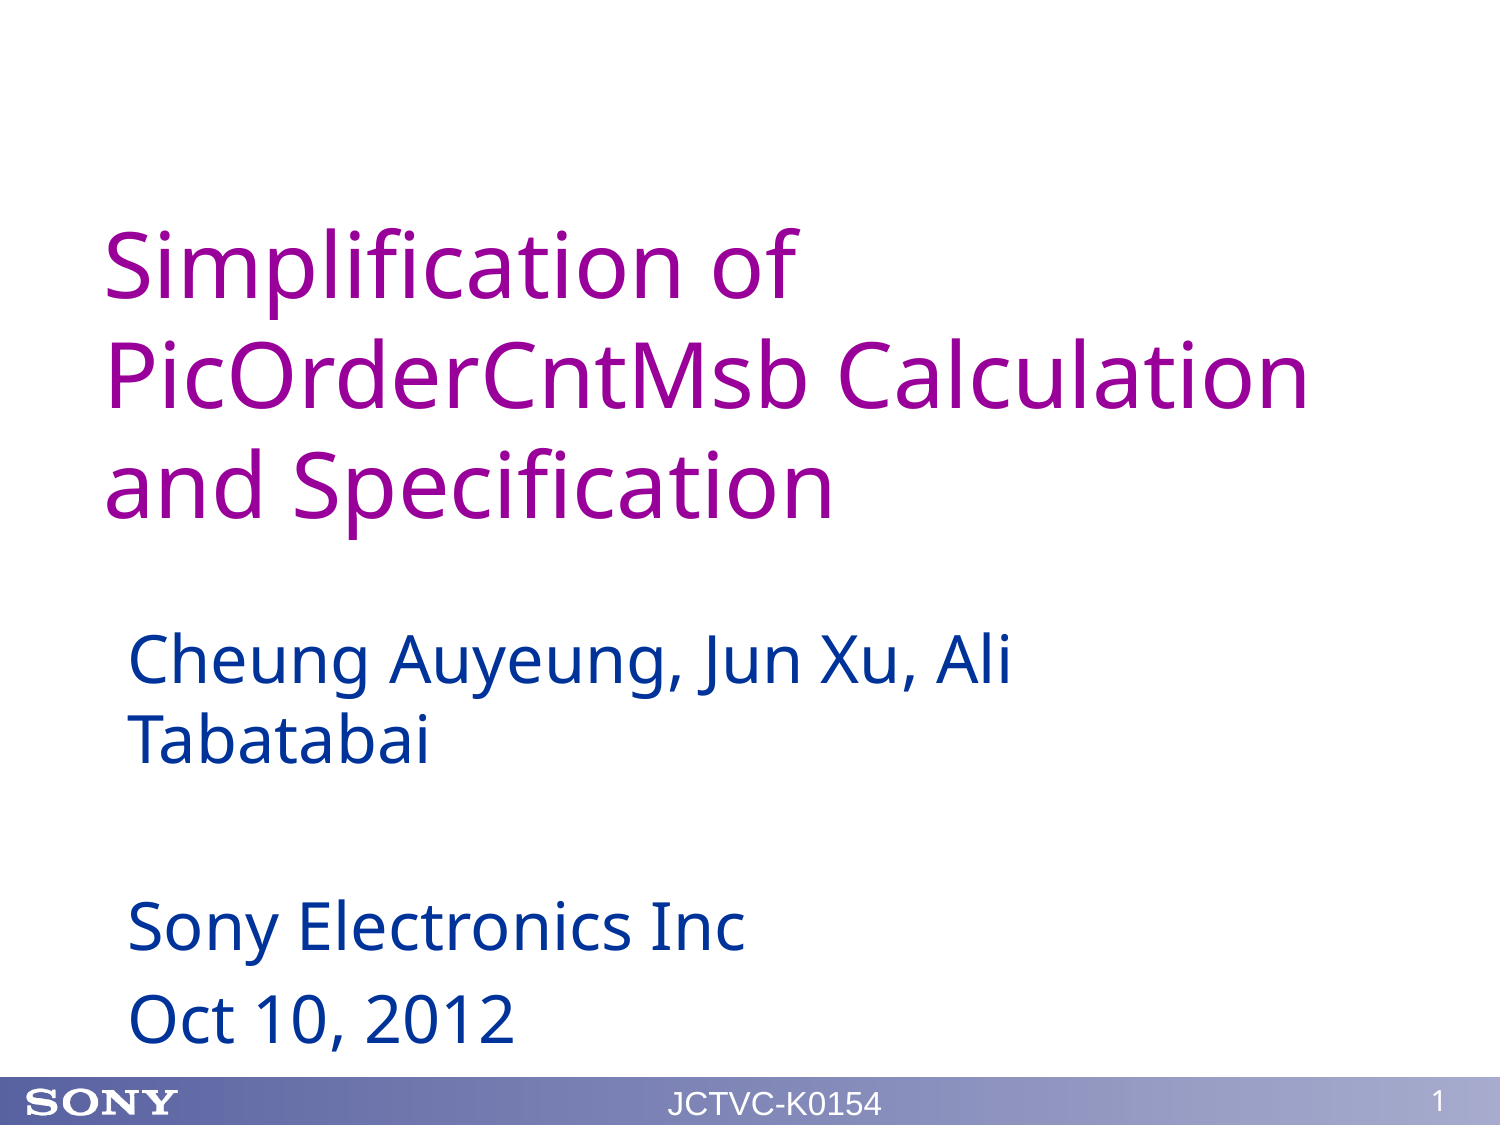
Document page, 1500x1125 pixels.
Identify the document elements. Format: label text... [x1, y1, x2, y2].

text_box Cheung Auyeung, Jun Xu, Ali Tabatabai Sony Electronics Inc Oct 10, 2012 [112, 609, 1313, 1038]
slide_number 1 [1149, 1074, 1463, 1125]
text_box Simplification of PicOrderCntMsb Calculation and Specification [88, 53, 1407, 544]
picture [26, 1088, 178, 1116]
footer JCTVC-K0154 [537, 1074, 1013, 1125]
